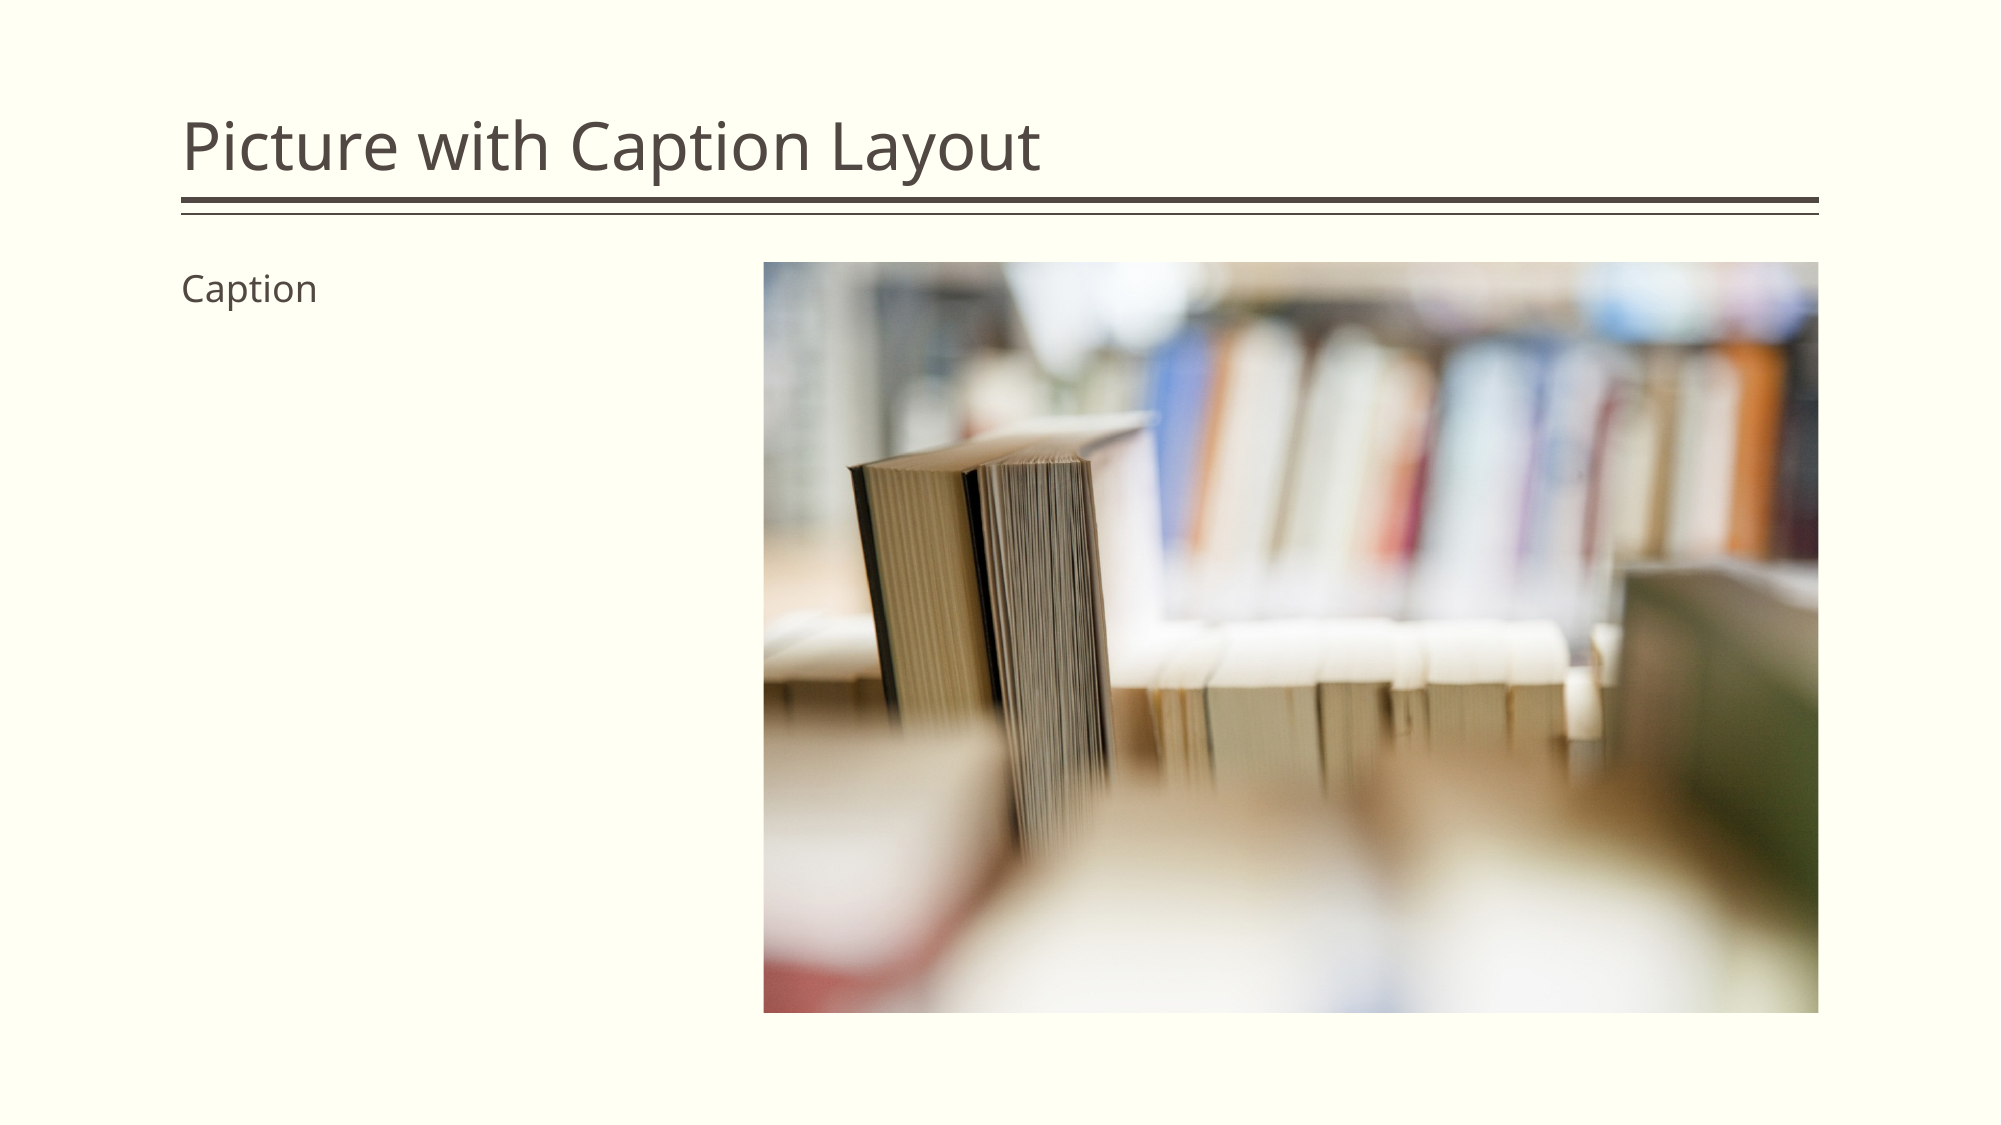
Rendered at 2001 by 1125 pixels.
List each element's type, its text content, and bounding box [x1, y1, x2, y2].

title Picture with Caption Layout [181, 12, 1819, 193]
list Caption [181, 262, 739, 1013]
picture [763, 262, 1819, 1013]
